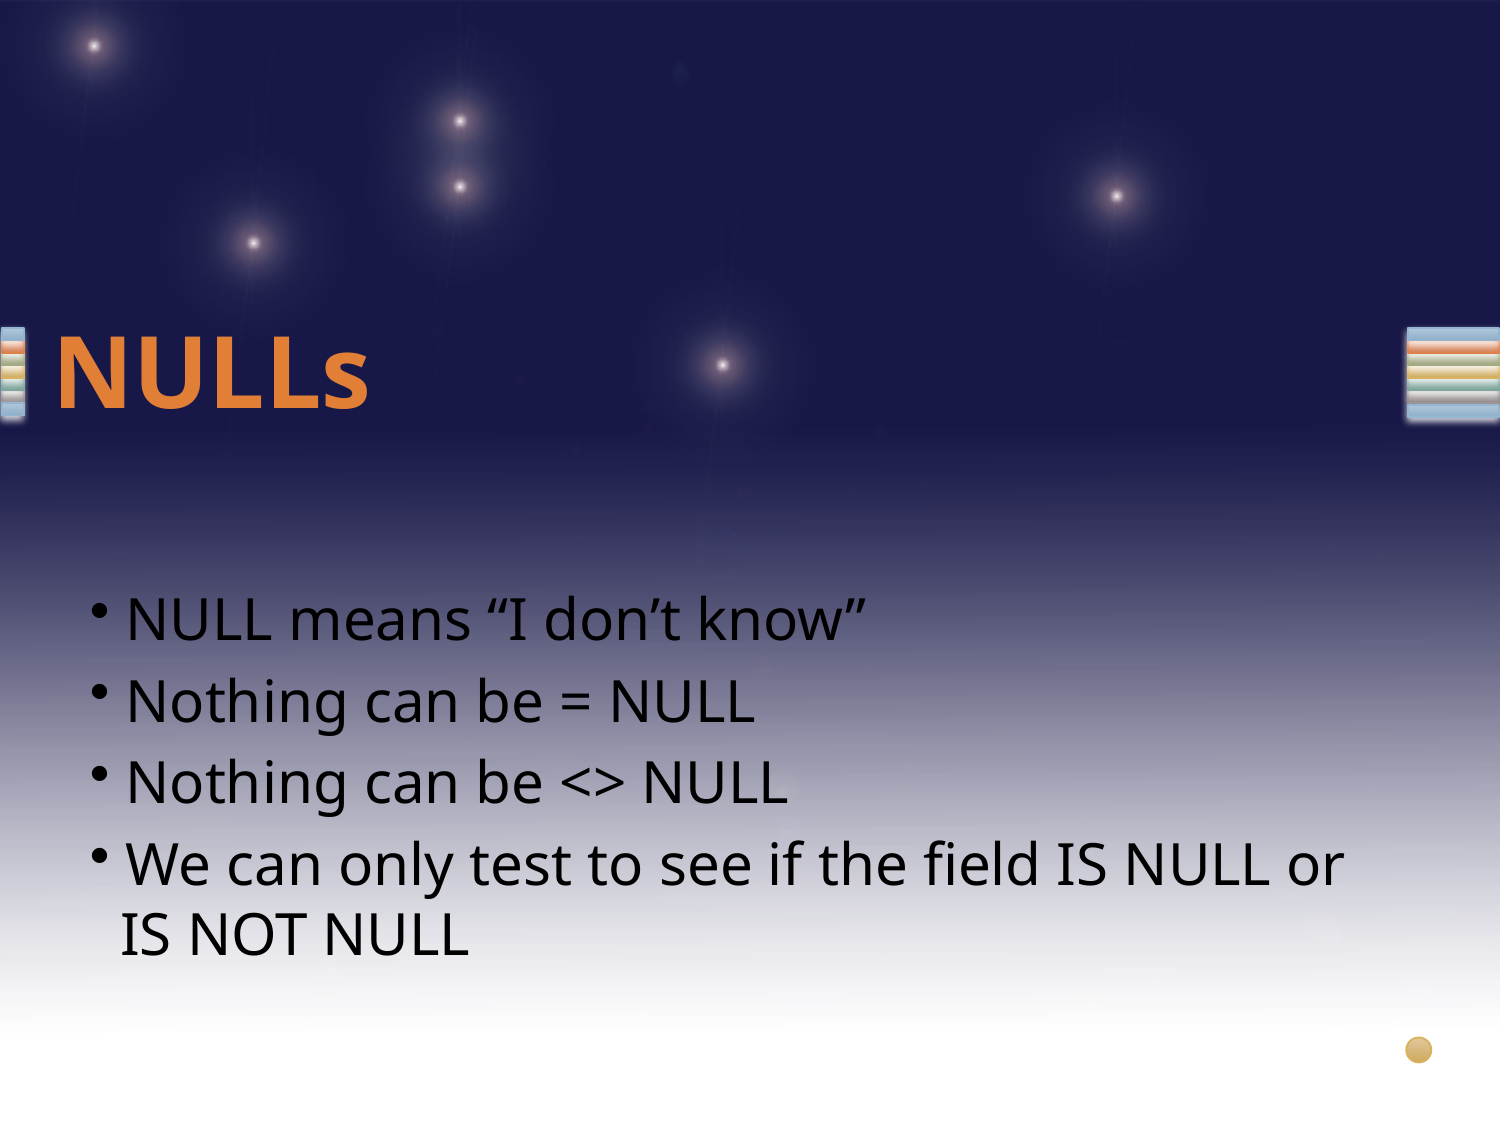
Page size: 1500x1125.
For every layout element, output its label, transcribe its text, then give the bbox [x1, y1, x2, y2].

text_box [74, 462, 1438, 1050]
picture [0, 0, 1500, 1125]
title NULLs [37, 275, 1388, 463]
text_box NULL means “I don’t know” Nothing can be = NULL Nothing can be <> NULL We can only test to see if the field IS NULL or IS NOT NULL [75, 574, 1388, 1038]
